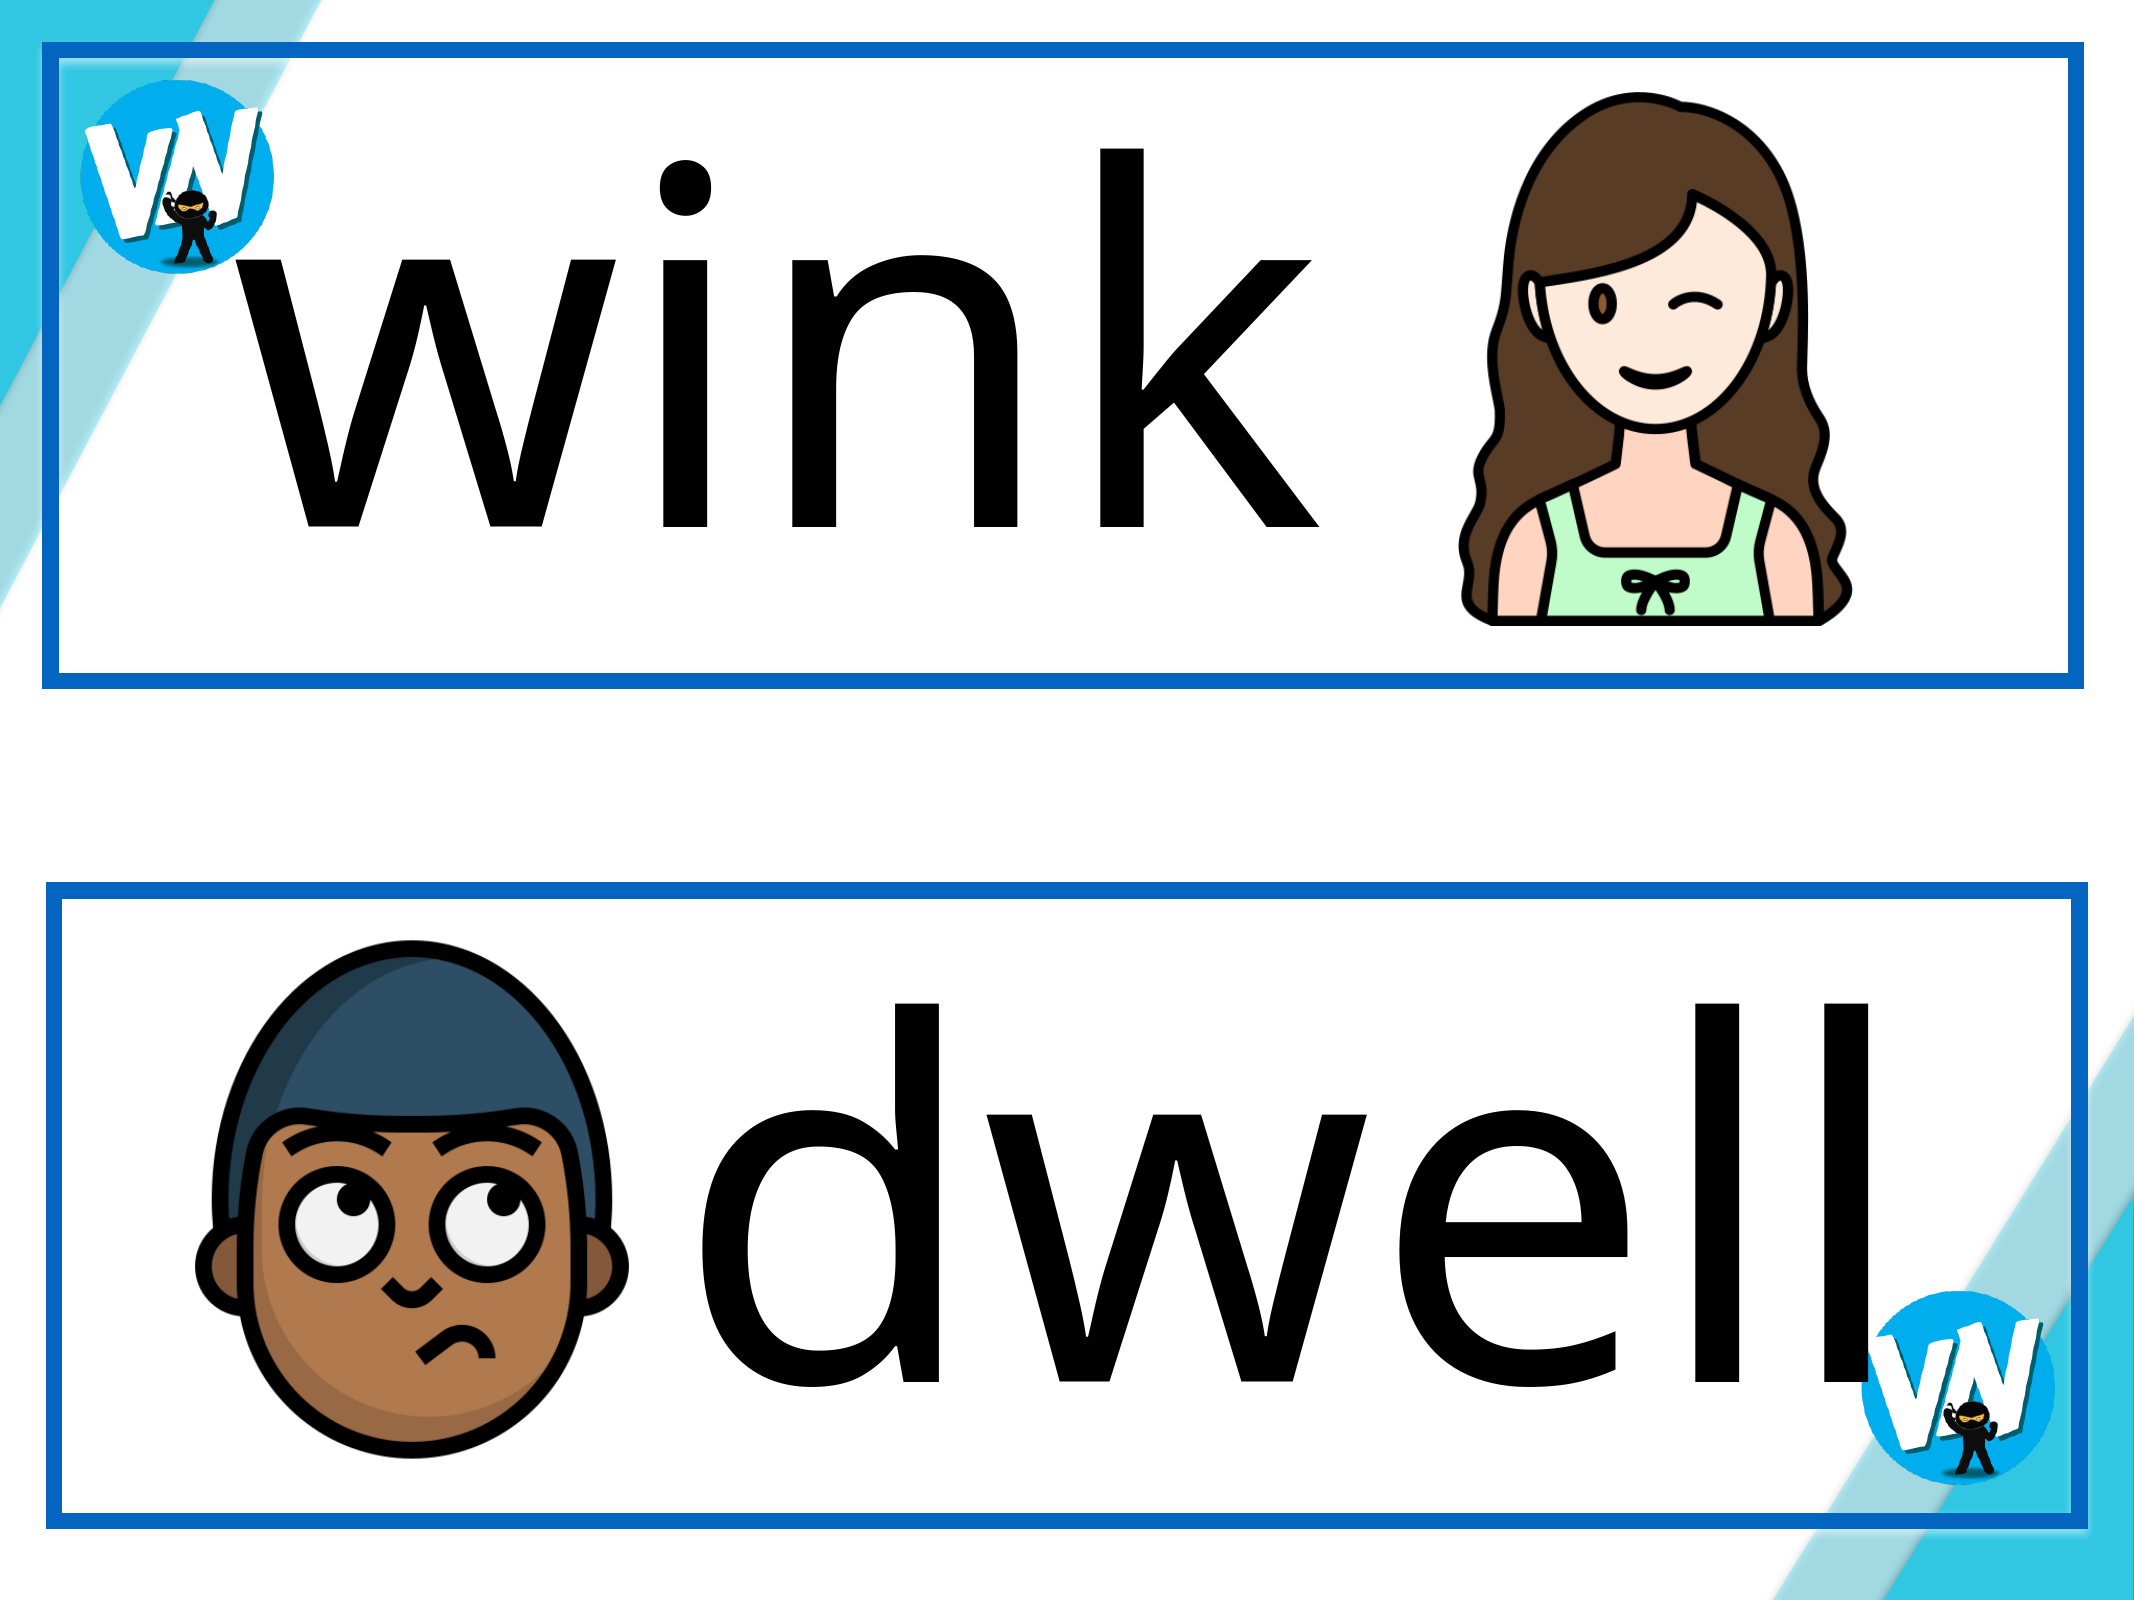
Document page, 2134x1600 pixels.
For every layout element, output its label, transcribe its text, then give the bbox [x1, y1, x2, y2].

picture [1388, 92, 1923, 627]
picture [1837, 1288, 2080, 1488]
text_box [86, 50, 2076, 681]
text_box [1963, 235, 2134, 1600]
text_box [86, 890, 1956, 1522]
text_box wink [222, 20, 1333, 635]
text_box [0, 0, 78, 1544]
picture [57, 77, 299, 278]
text_box dwell [280, 876, 1956, 1491]
picture [145, 932, 680, 1467]
